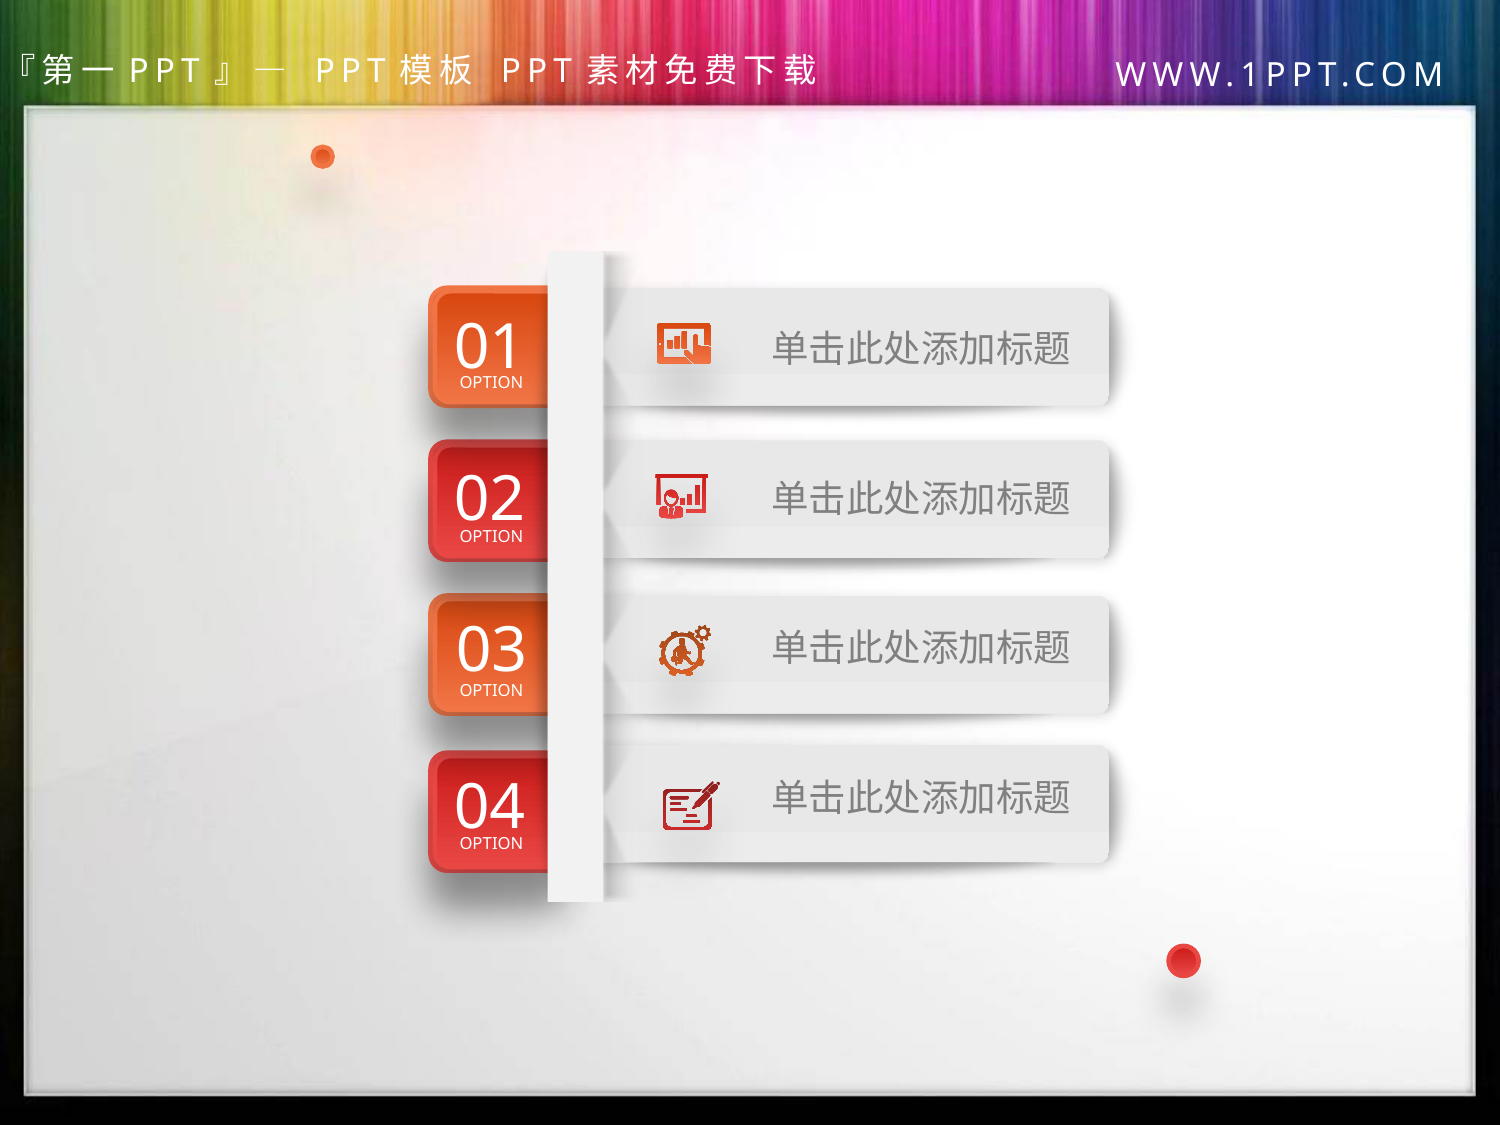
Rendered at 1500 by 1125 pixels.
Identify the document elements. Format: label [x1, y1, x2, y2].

text_box [1168, 945, 1199, 976]
text_box [425, 251, 645, 909]
text_box [649, 287, 1147, 430]
text_box [312, 146, 333, 167]
text_box [649, 595, 1147, 738]
picture [0, 0, 1500, 1125]
text_box [649, 439, 1147, 583]
text_box [649, 744, 1147, 888]
